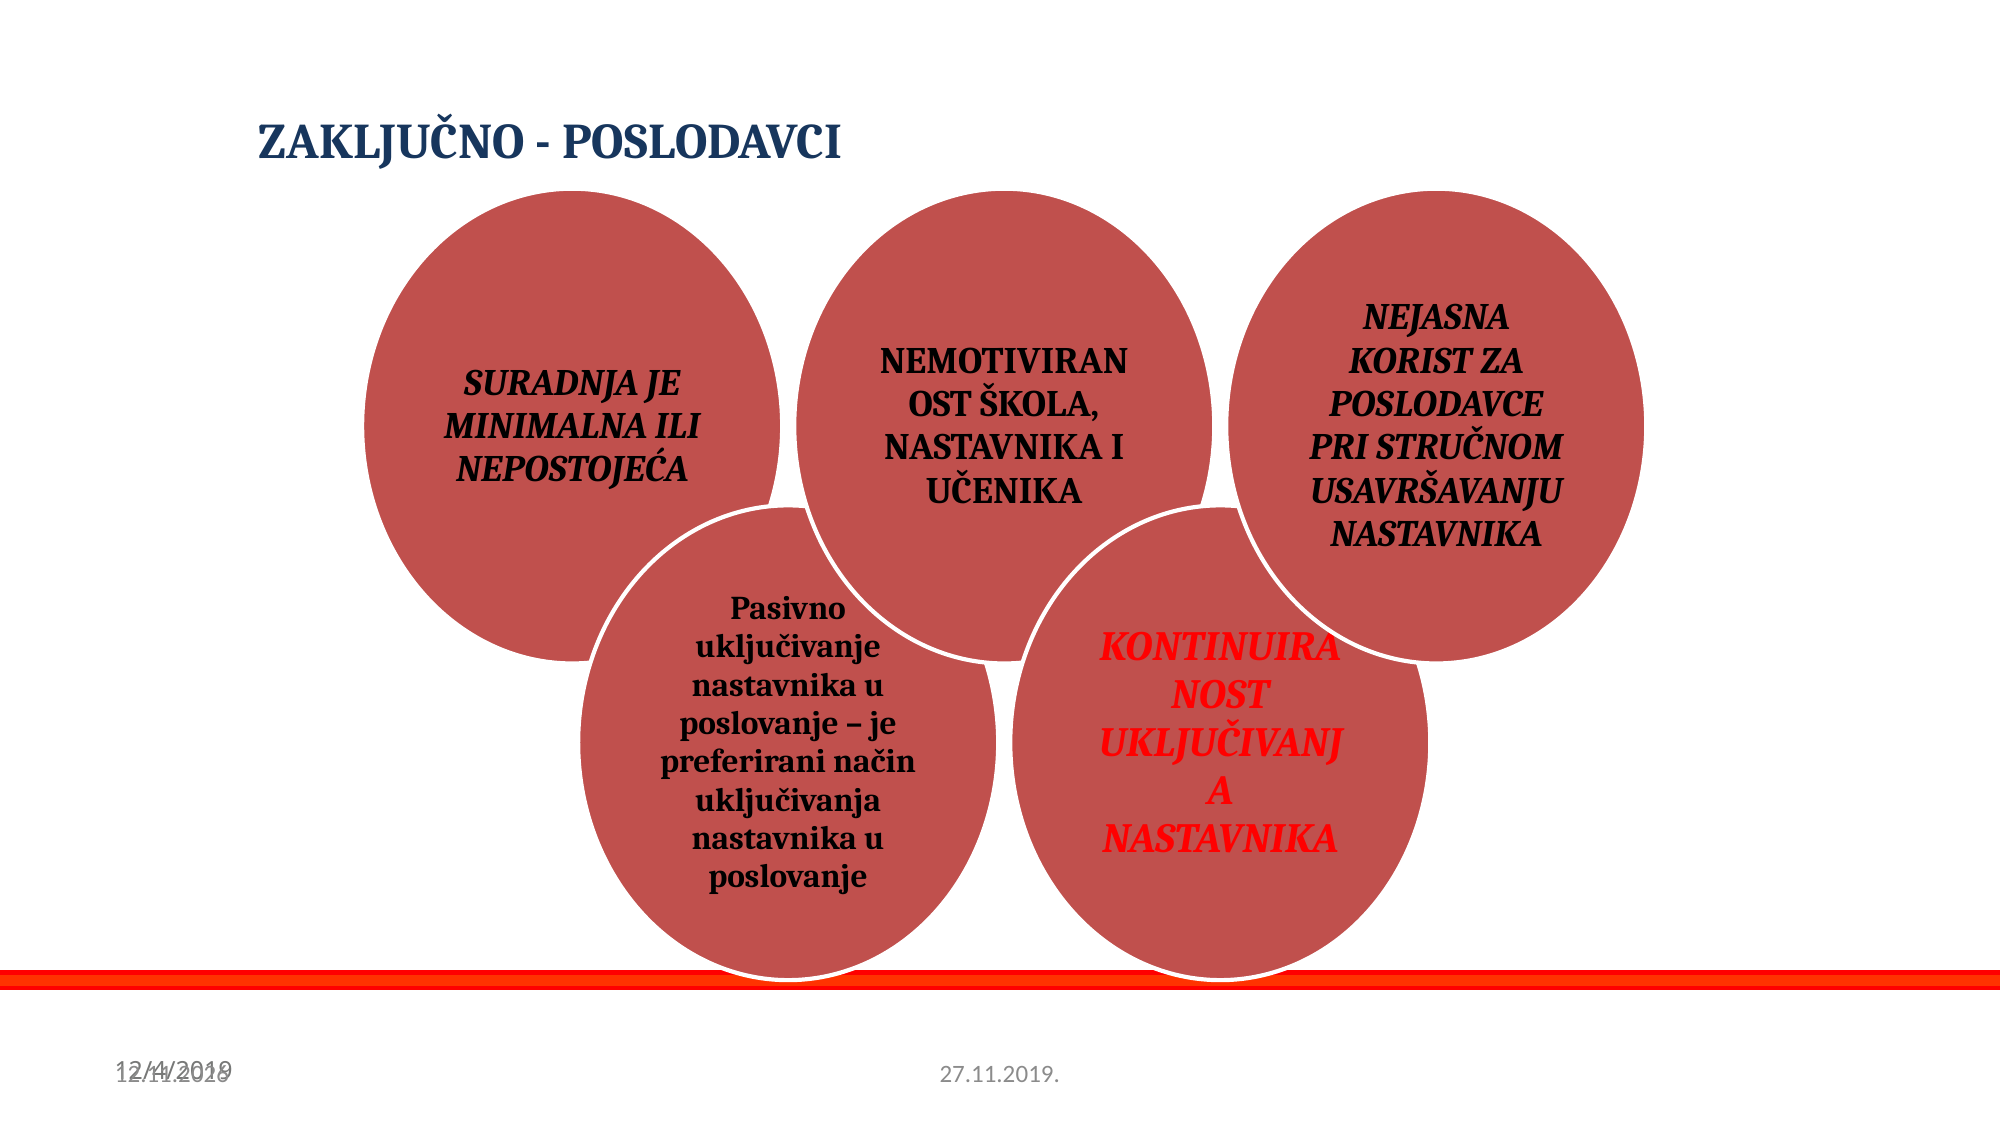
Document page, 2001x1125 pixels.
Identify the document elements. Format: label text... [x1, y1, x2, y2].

text_box [0, 970, 362, 990]
text_box [1645, 970, 2000, 990]
title ZAKLJUČNO - POSLODAVCI [244, 45, 952, 233]
footer 27.11.2019. [683, 1042, 1317, 1103]
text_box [361, 188, 1647, 981]
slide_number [99, 1042, 567, 1103]
